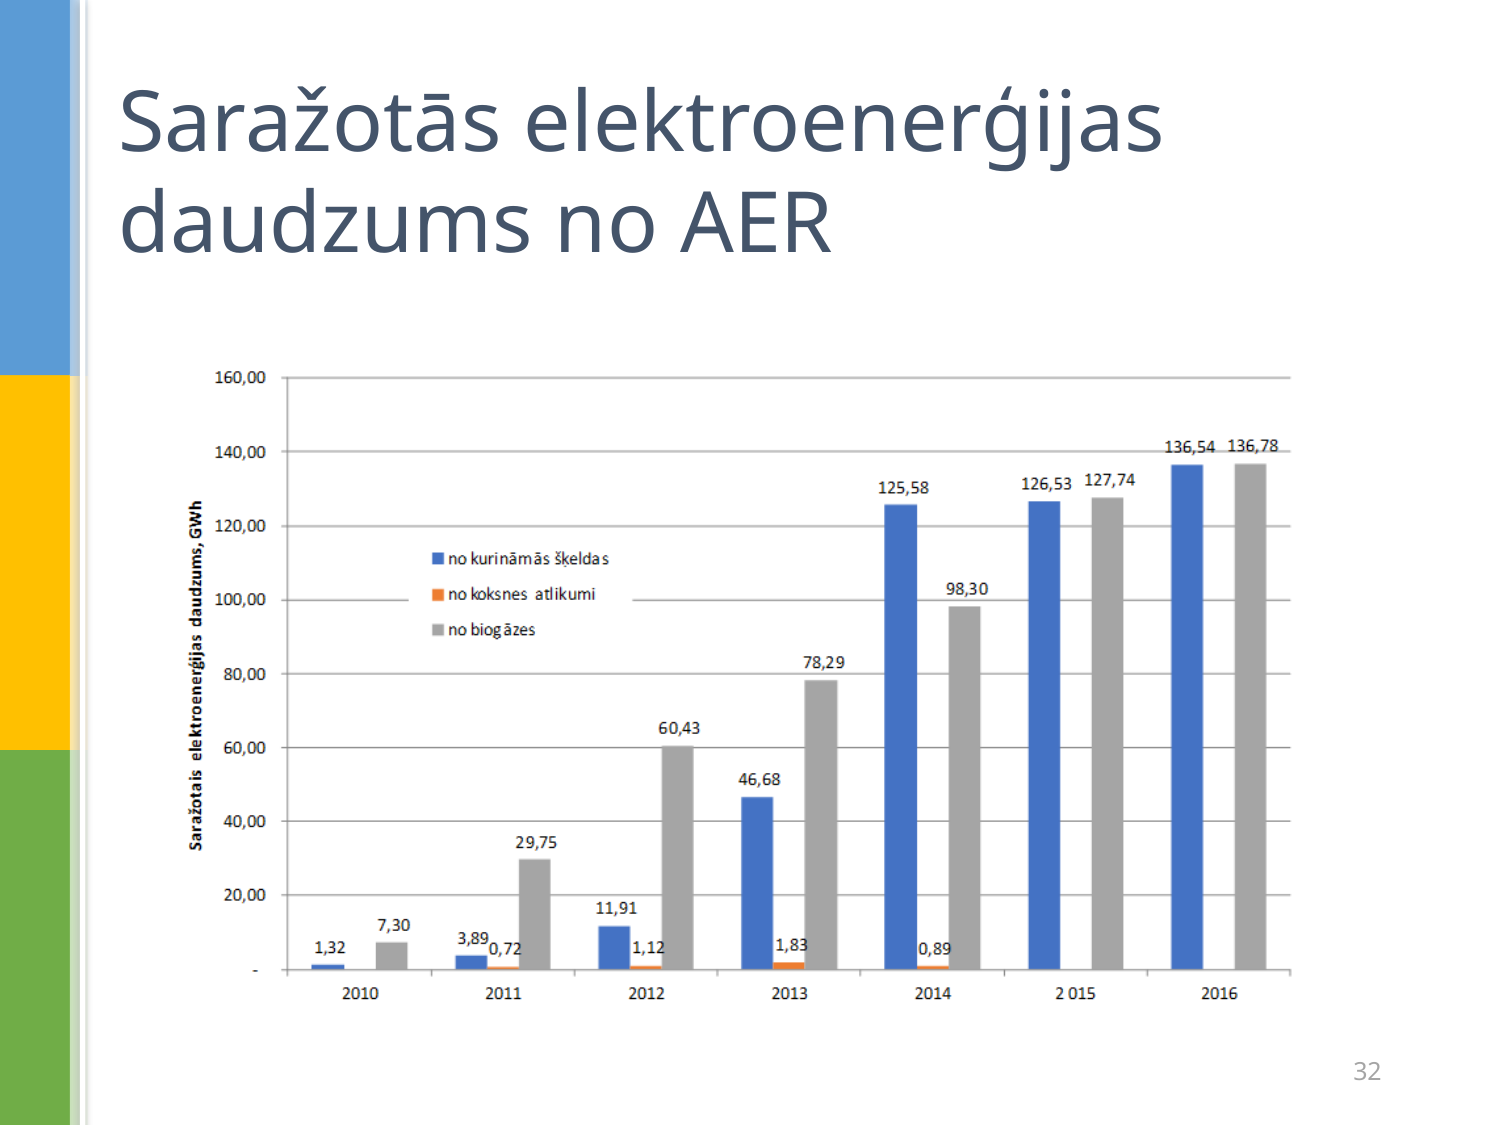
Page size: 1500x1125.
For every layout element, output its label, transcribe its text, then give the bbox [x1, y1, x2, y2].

title Saražotās elektroenerģijas daudzums no AER [103, 59, 1448, 278]
slide_number 32 [993, 1042, 1397, 1103]
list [153, 331, 1336, 1087]
